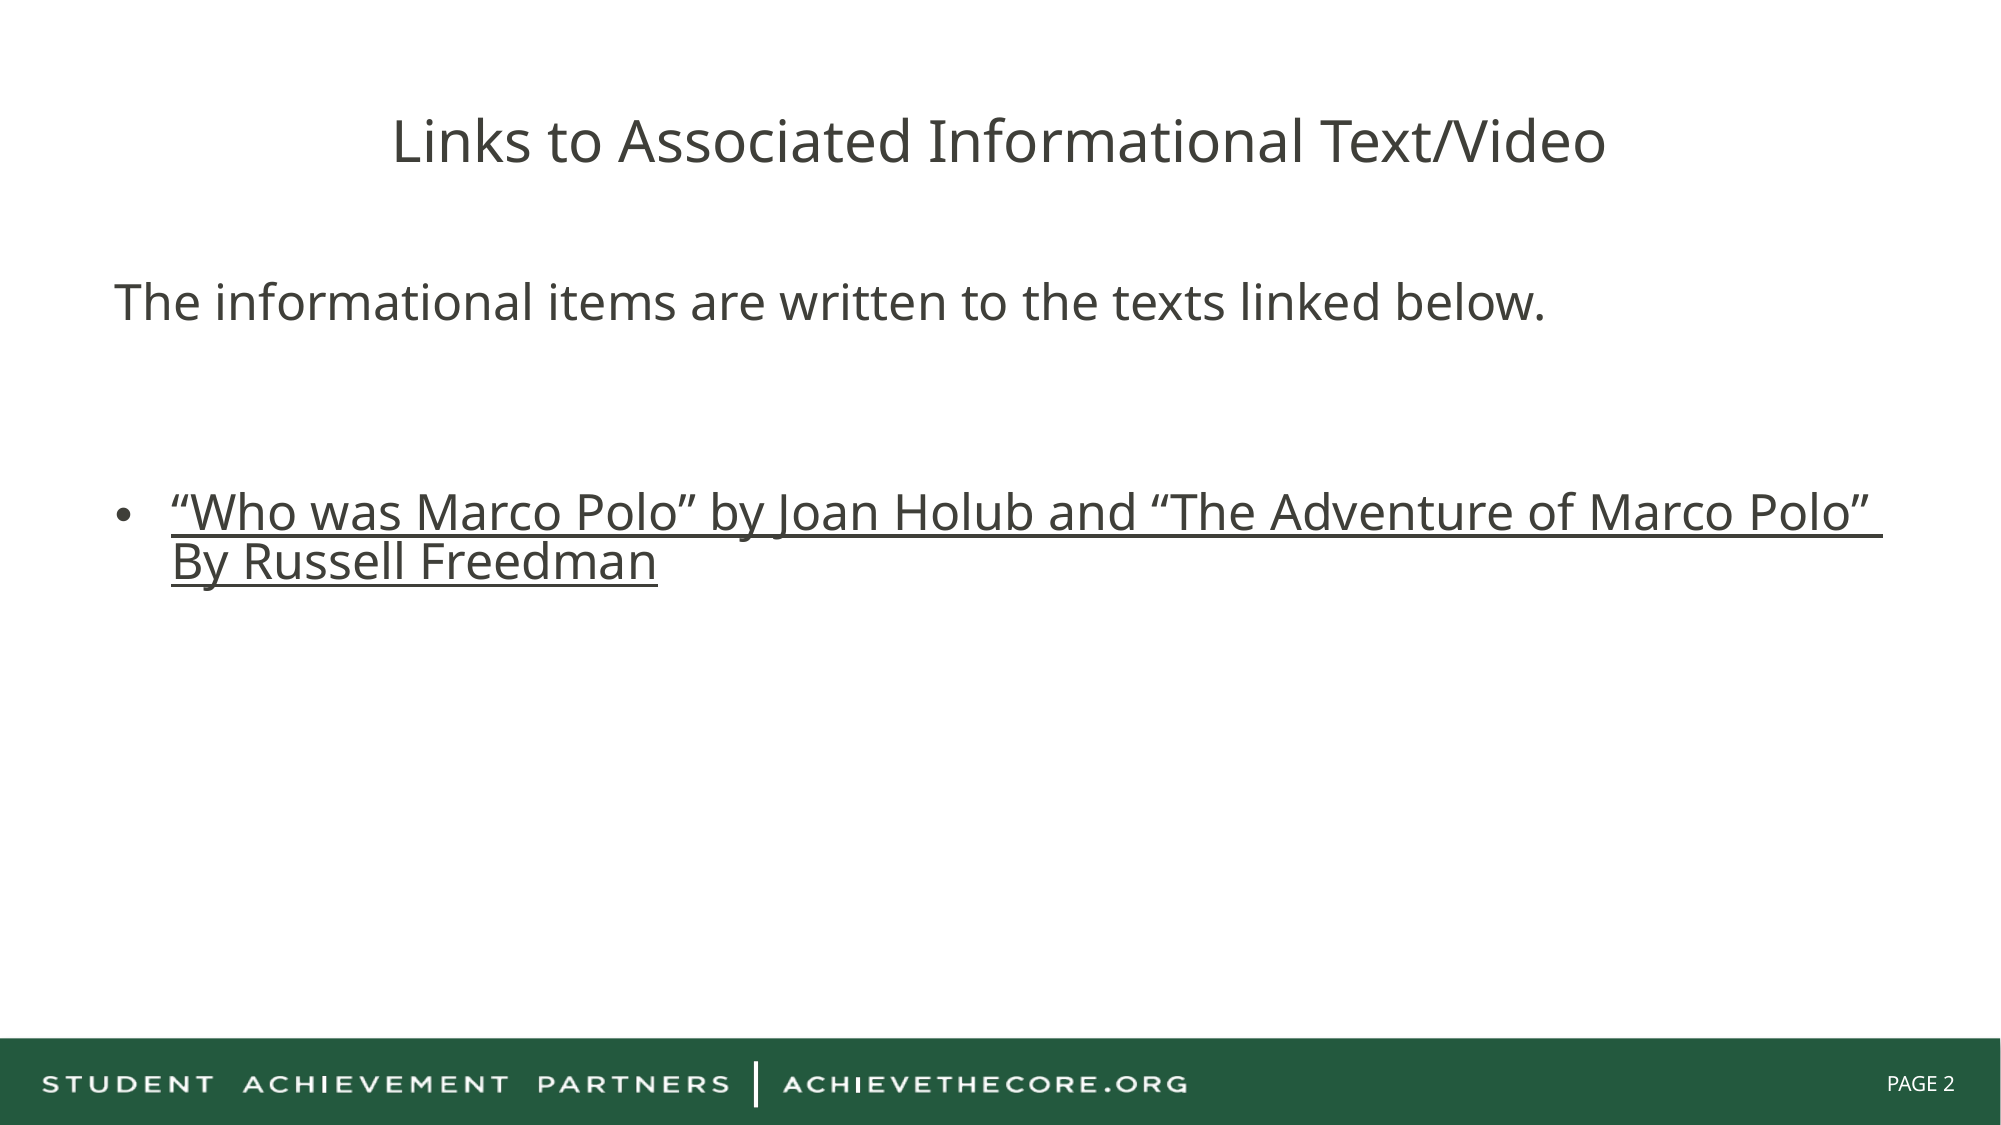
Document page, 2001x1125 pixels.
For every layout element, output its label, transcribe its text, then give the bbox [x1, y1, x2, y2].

list The informational items are written to the texts linked below. “Who was Marco Polo” by Joan Holub and “The Adventure of Marco Polo” By Russell Freedman [99, 262, 1900, 1005]
title Links to Associated Informational Text/Video [99, 45, 1900, 233]
